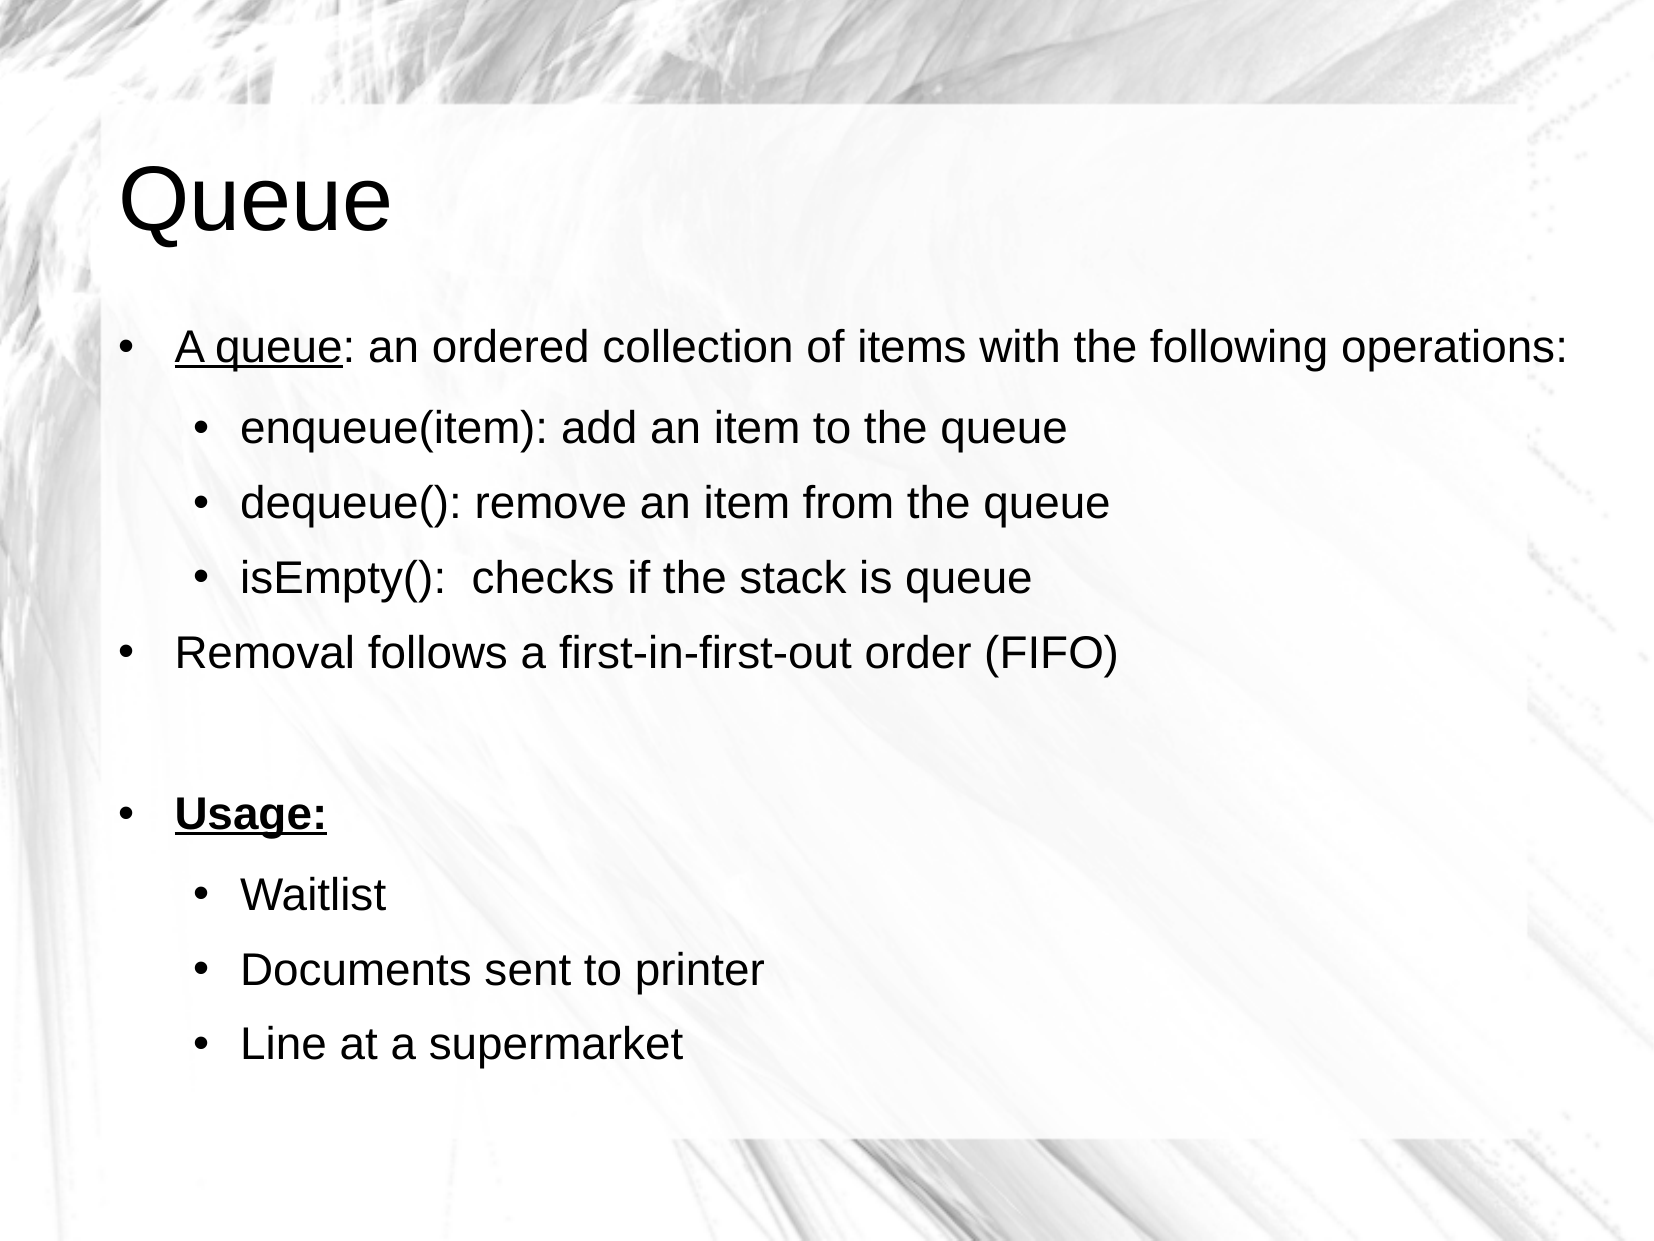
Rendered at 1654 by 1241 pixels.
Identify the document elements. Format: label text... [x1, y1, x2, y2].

picture [0, 0, 1654, 1241]
title Queue [118, 112, 1506, 281]
list A queue: an ordered collection of items with the following operations: enqueue(item): add an item to the queue dequeue(): remove an item from the queue isEmpty(): checks if the stack is queue Removal follows a first-in-first-out order (FIFO) Usage: Waitlist Documents sent to printer Line at a supermarket [118, 319, 1571, 1109]
